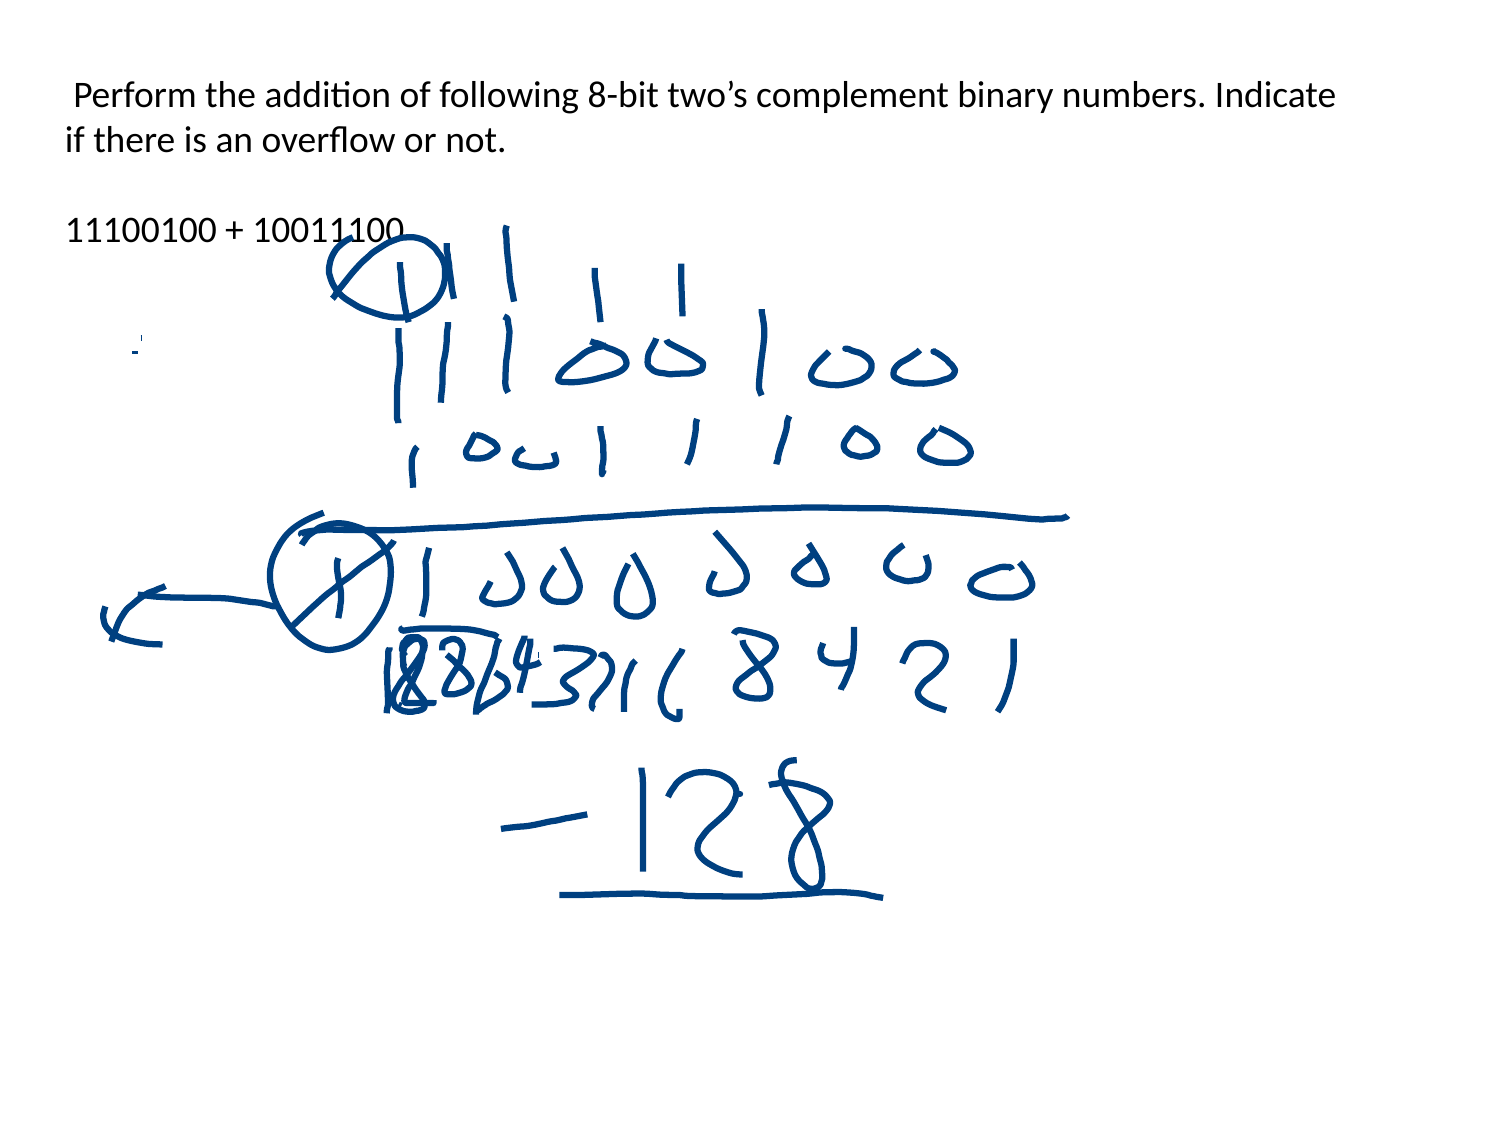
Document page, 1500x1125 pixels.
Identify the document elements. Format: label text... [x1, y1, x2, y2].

text_box [640, 767, 644, 872]
text_box [102, 606, 120, 634]
text_box [901, 642, 947, 712]
text_box [465, 432, 499, 460]
text_box [441, 638, 473, 696]
text_box [400, 627, 499, 638]
text_box [396, 328, 401, 424]
text_box [481, 551, 523, 605]
text_box [599, 426, 605, 475]
text_box [686, 418, 698, 465]
text_box [117, 623, 163, 646]
text_box [401, 636, 435, 704]
text_box [810, 347, 873, 386]
text_box [843, 426, 879, 458]
text_box [667, 771, 743, 876]
text_box [269, 511, 385, 627]
text_box [290, 550, 392, 651]
text_box [733, 629, 777, 700]
text_box [542, 547, 581, 603]
text_box [504, 225, 515, 302]
text_box [593, 267, 602, 323]
text_box Perform the addition of following 8-bit two’s complement binary numbers. Indicate if there is an overflow or not. 11100100 + 10011100 [50, 62, 1425, 258]
text_box [680, 263, 684, 317]
text_box [996, 638, 1015, 713]
text_box [503, 315, 511, 393]
text_box [775, 415, 791, 465]
text_box [155, 595, 279, 608]
text_box [919, 427, 972, 464]
text_box [475, 638, 501, 715]
text_box [367, 506, 1069, 533]
text_box [392, 655, 426, 713]
text_box [500, 813, 588, 830]
text_box [646, 338, 704, 375]
text_box [410, 446, 419, 488]
text_box [110, 585, 166, 642]
text_box [421, 547, 430, 617]
text_box [559, 891, 884, 899]
text_box [514, 447, 557, 468]
text_box [969, 561, 1034, 599]
text_box [440, 322, 449, 403]
text_box [615, 553, 654, 618]
text_box [328, 236, 446, 319]
text_box [531, 646, 595, 706]
text_box [793, 543, 828, 586]
text_box [819, 642, 855, 665]
text_box [557, 340, 628, 383]
text_box [289, 540, 395, 629]
text_box [623, 660, 637, 712]
text_box [515, 635, 541, 669]
text_box [445, 243, 455, 299]
text_box [708, 531, 748, 595]
text_box [892, 349, 956, 385]
text_box [840, 662, 853, 691]
text_box [477, 671, 509, 712]
text_box [519, 668, 527, 693]
text_box [385, 647, 391, 714]
text_box [847, 626, 855, 659]
text_box [768, 759, 831, 890]
text_box [885, 544, 930, 582]
text_box [758, 309, 766, 396]
text_box [591, 654, 613, 710]
text_box [659, 648, 684, 720]
